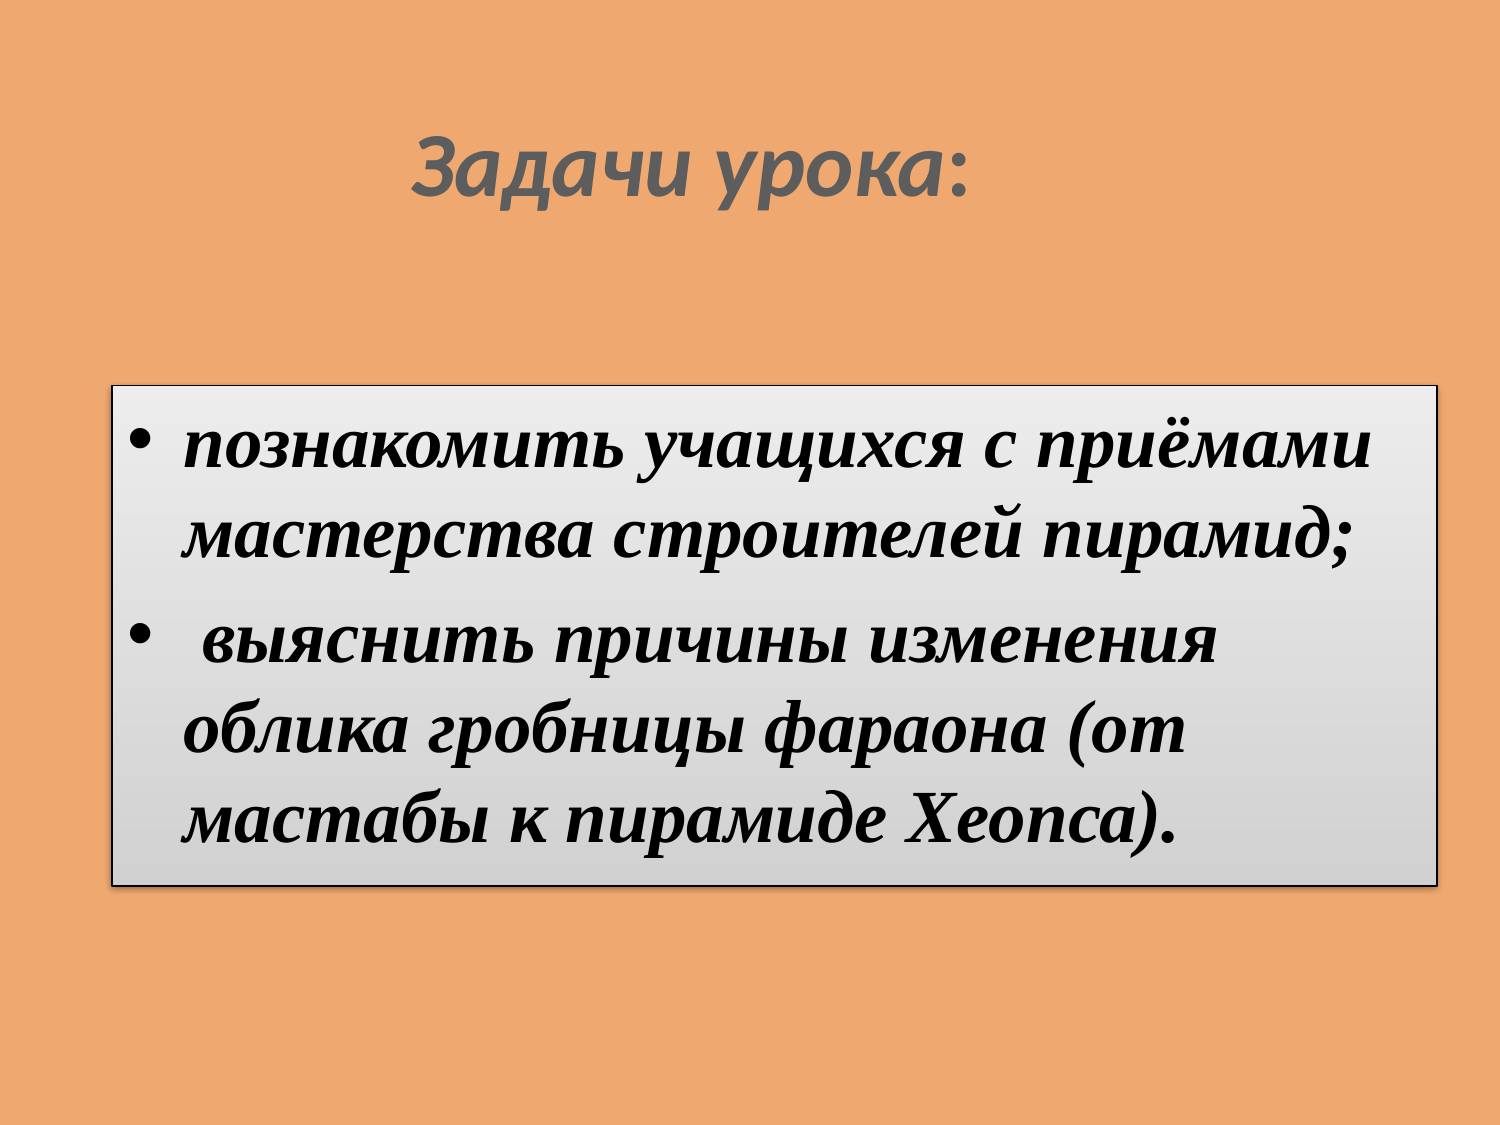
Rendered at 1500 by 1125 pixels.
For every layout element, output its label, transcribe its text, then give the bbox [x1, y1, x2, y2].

list познакомить учащихся с приёмами мастерства строителей пирамид; выяснить причины изменения облика гробницы фараона (от мастабы к пирамиде Хеопса). [111, 385, 1438, 887]
title Задачи урока: [336, 66, 1046, 254]
